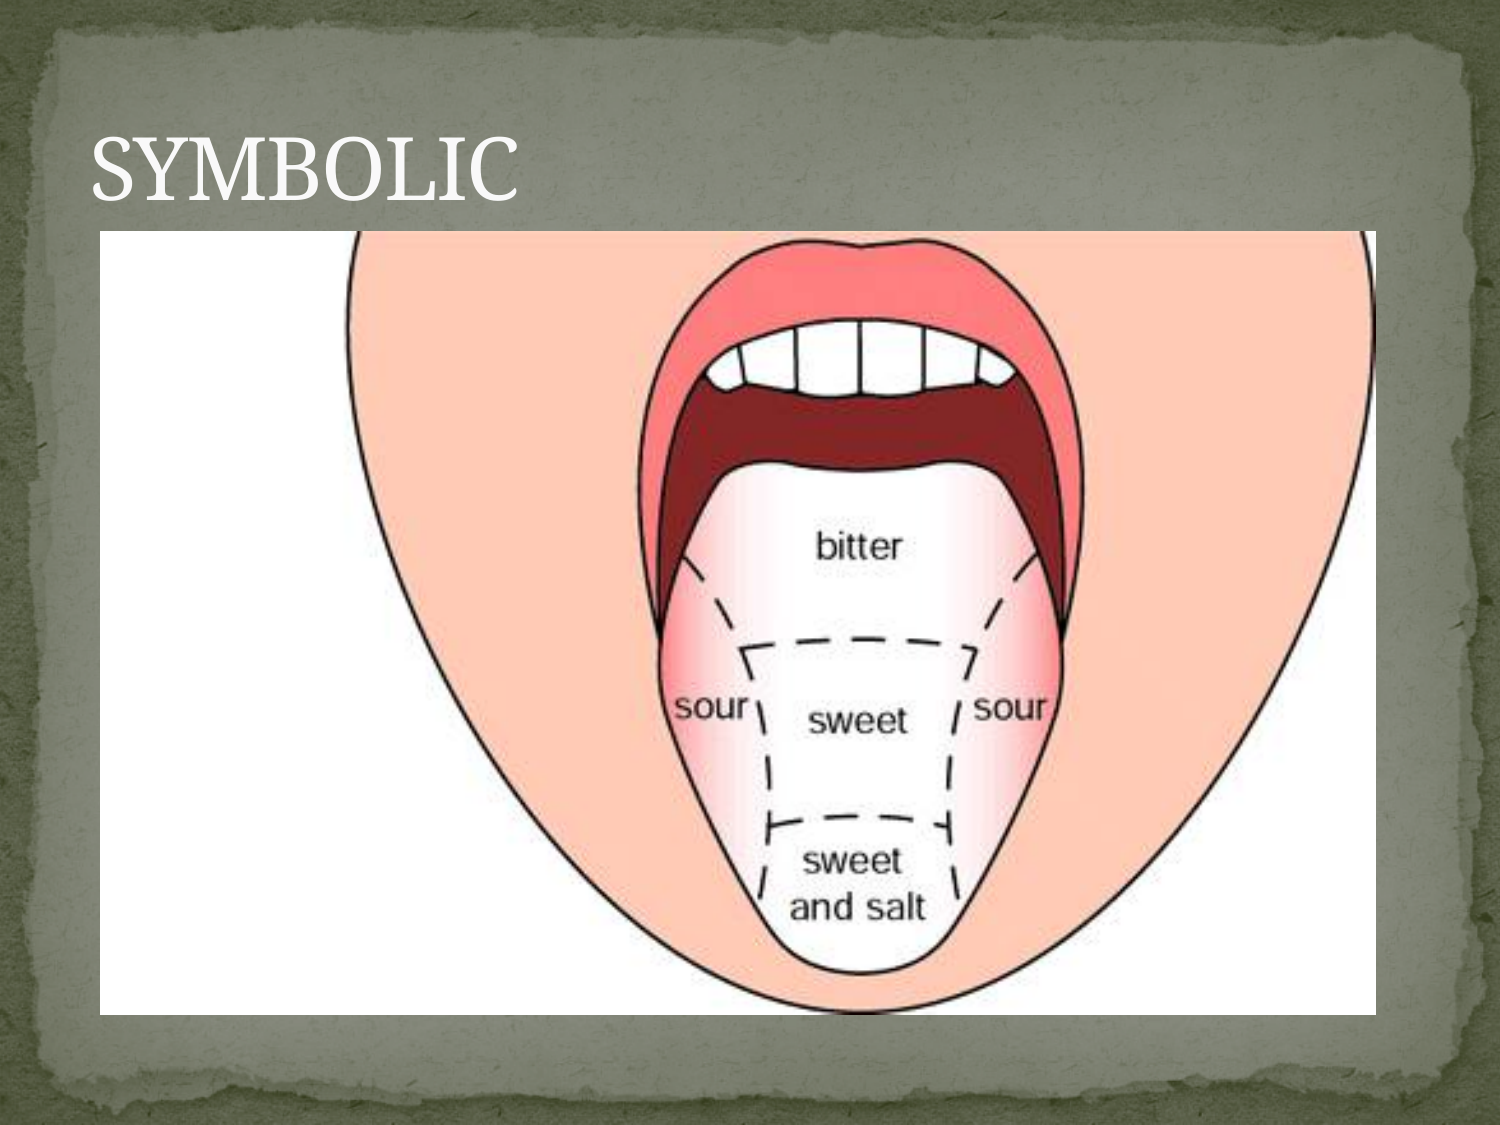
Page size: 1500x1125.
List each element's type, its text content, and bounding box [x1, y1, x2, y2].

title SYMBOLIC [74, 24, 1425, 225]
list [103, 234, 1374, 1013]
